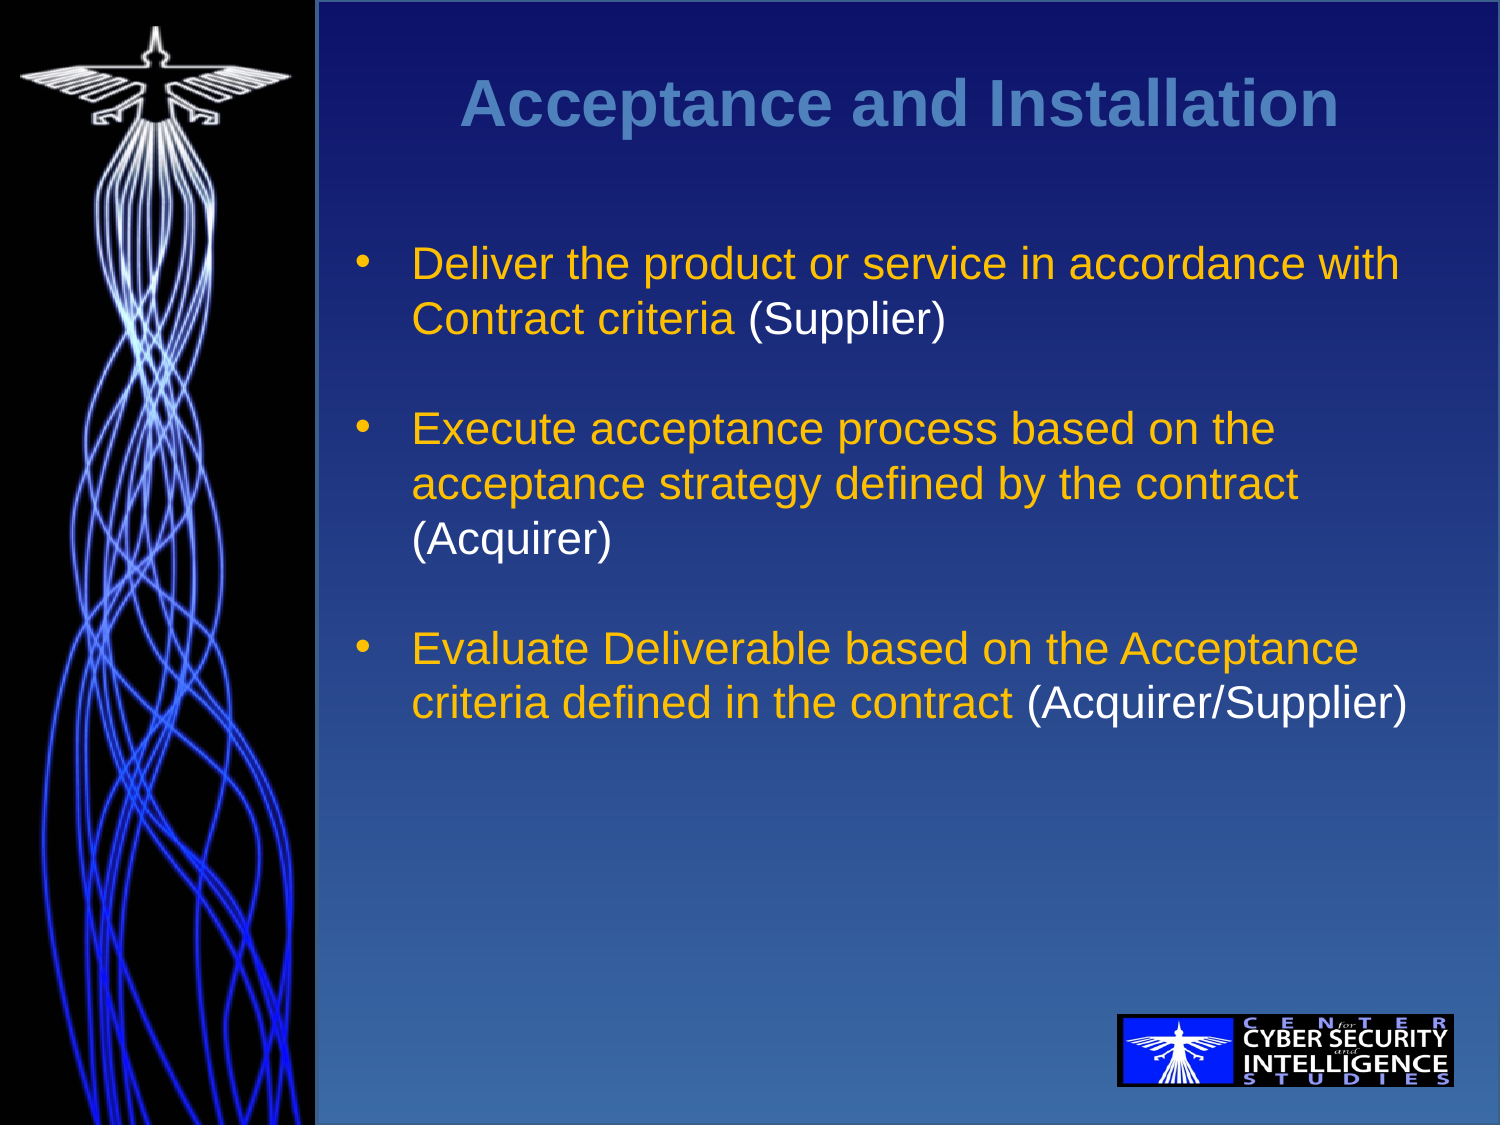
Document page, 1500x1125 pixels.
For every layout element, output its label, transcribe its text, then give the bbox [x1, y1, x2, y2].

picture [1117, 1013, 1455, 1087]
text_box Acceptance and Installation [352, 51, 1448, 148]
text_box Deliver the product or service in accordance with Contract criteria (Supplier) Execute acceptance process based on the acceptance strategy defined by the contract (Acquirer) Evaluate Deliverable based on the Acceptance criteria defined in the contract (Acquirer/Supplier) [338, 224, 1471, 938]
picture [0, 0, 316, 1125]
text_box [317, 0, 1500, 1125]
